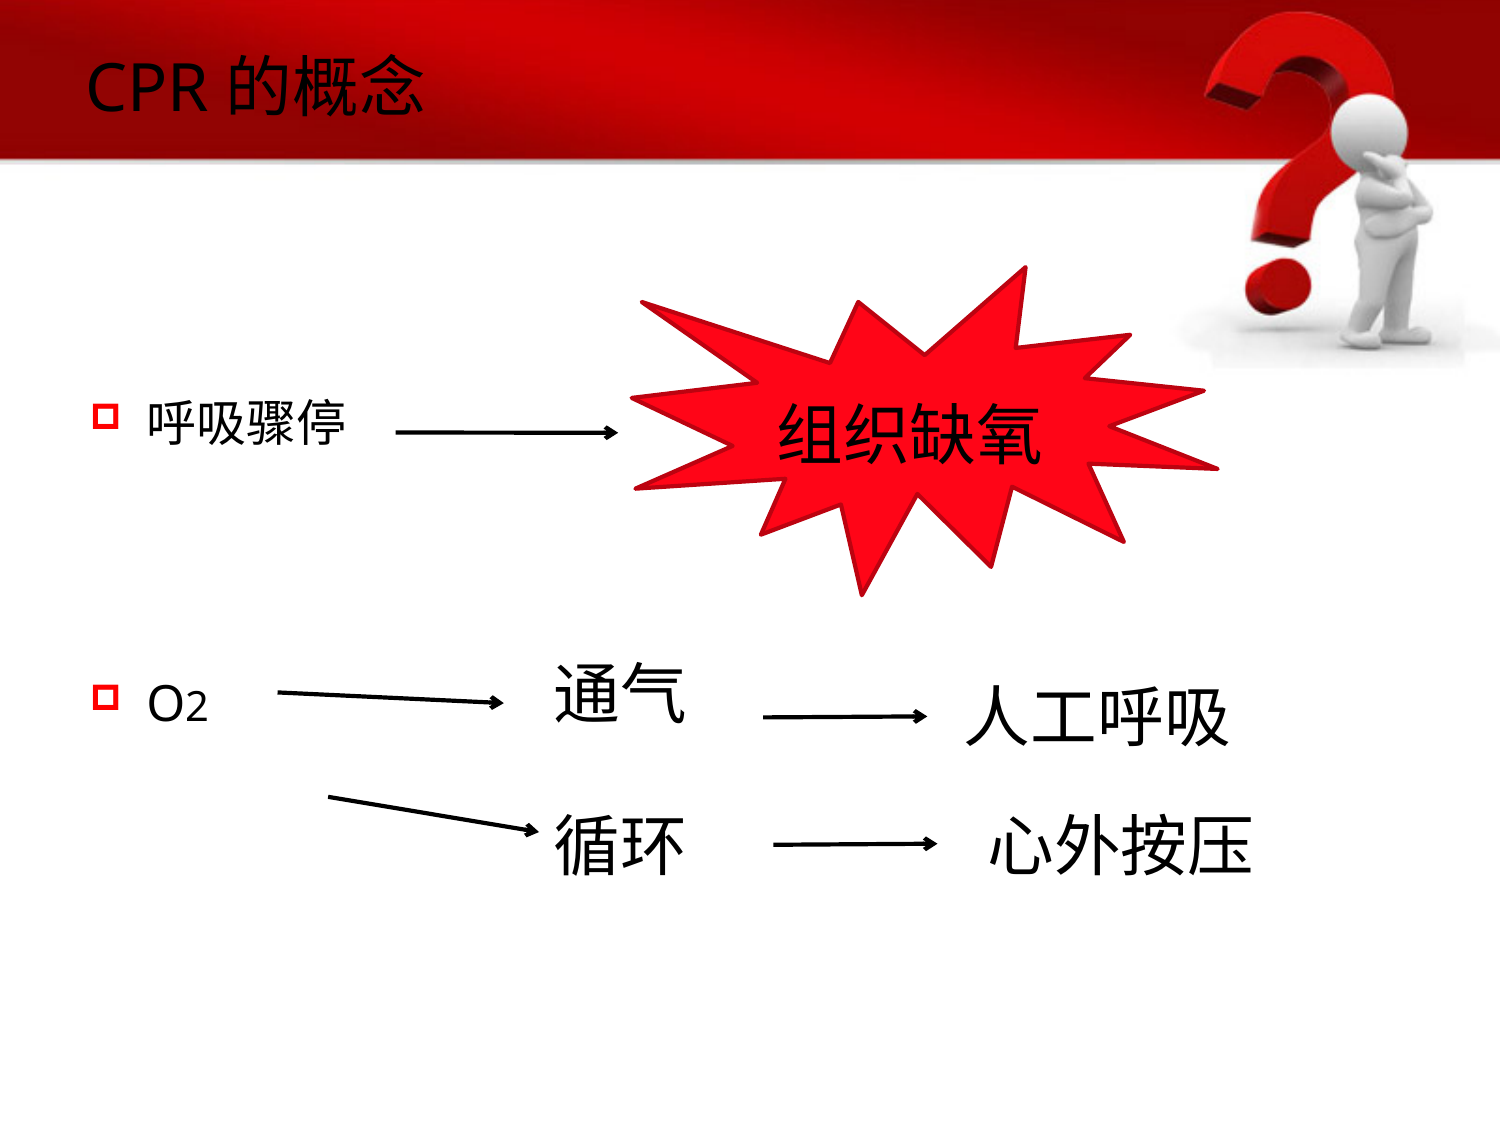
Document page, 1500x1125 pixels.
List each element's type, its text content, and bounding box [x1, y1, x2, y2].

text_box 通气 [539, 644, 739, 740]
text_box 组织缺氧 [761, 385, 1078, 480]
text_box [629, 265, 1220, 598]
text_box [277, 692, 505, 704]
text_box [327, 796, 540, 833]
text_box 循环 [538, 796, 762, 892]
text_box 人工呼吸 [949, 667, 1254, 763]
text_box 心外按压 [972, 796, 1278, 892]
list 呼吸骤停 O2 [75, 222, 1425, 1005]
title CPR的概念 [70, 31, 1421, 139]
picture [0, 0, 1500, 1125]
